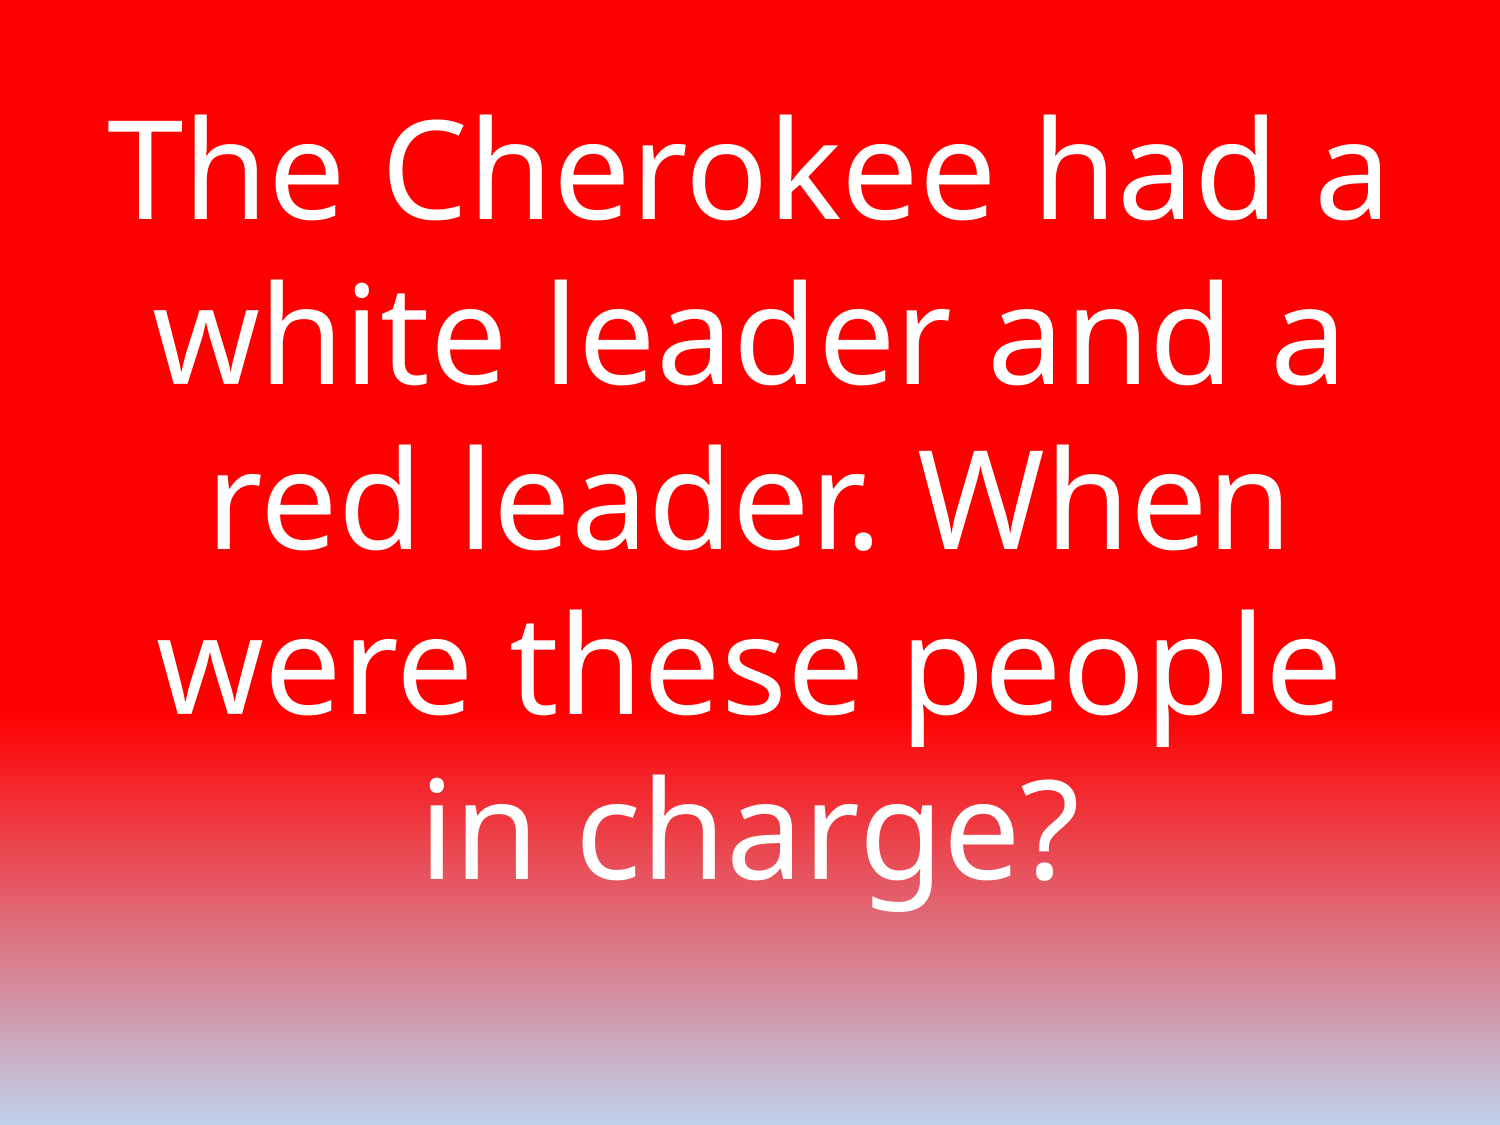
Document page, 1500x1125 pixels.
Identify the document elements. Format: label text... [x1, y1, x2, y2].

text_box The Cherokee had a white leader and a red leader. When were these people in charge? [87, 75, 1413, 915]
